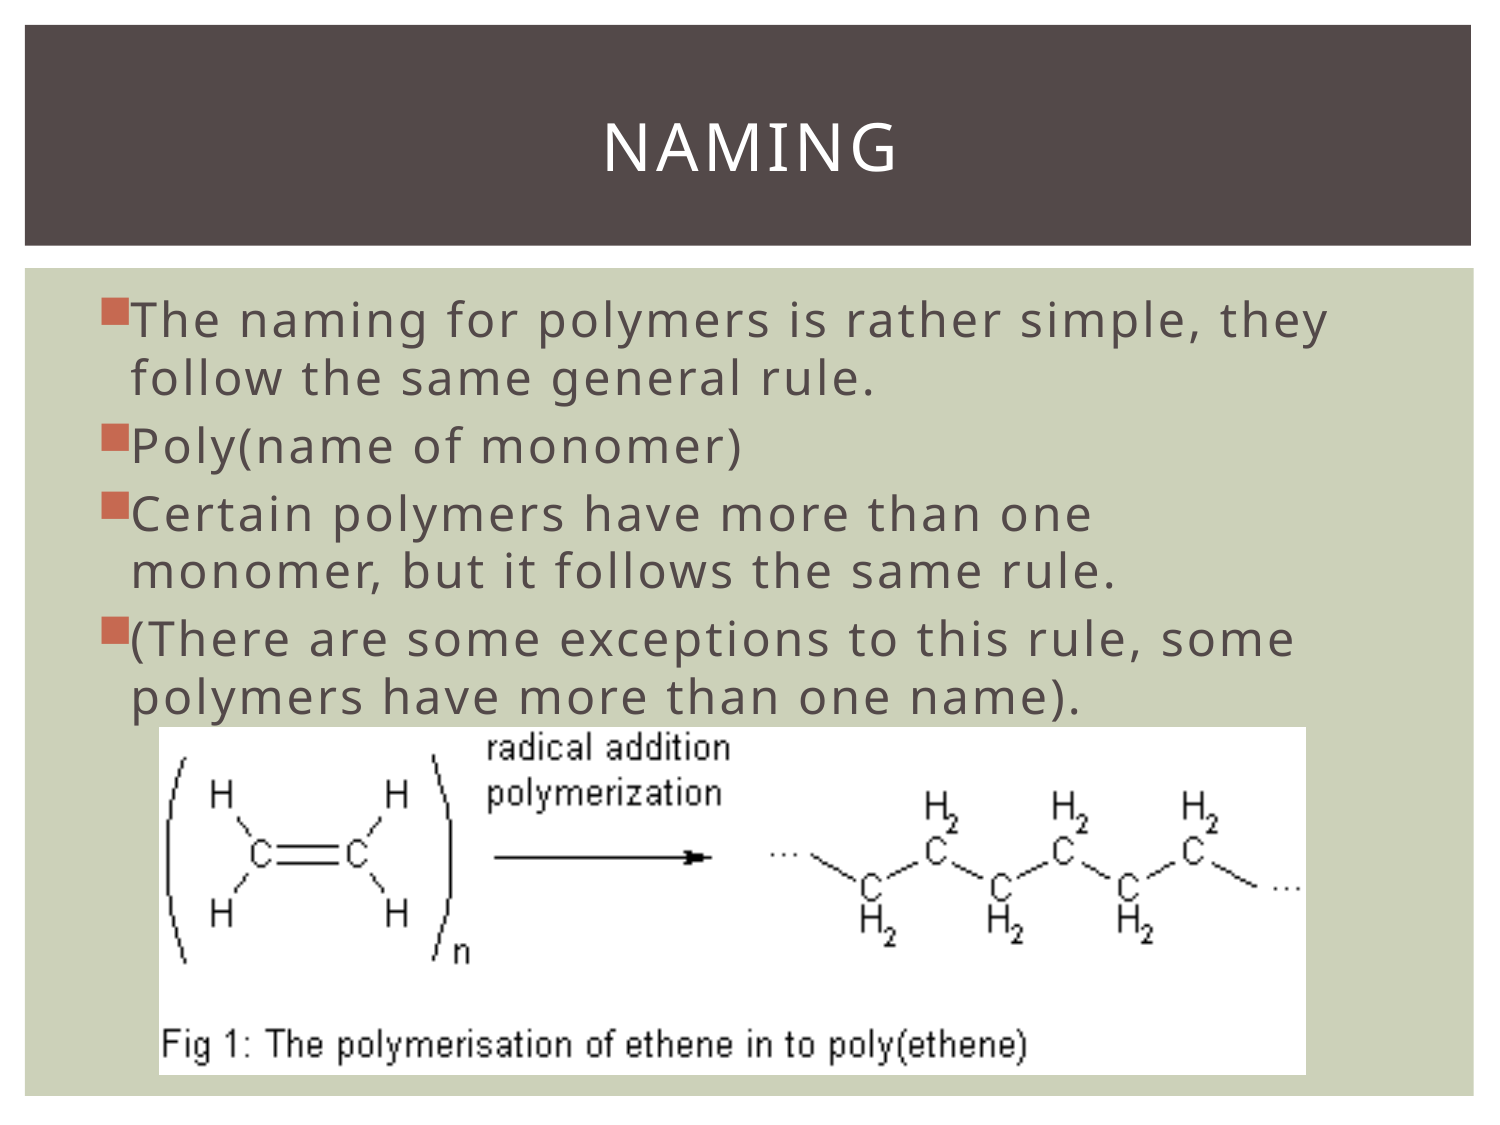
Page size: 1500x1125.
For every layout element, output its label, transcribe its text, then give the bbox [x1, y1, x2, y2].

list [159, 727, 1306, 1076]
list The naming for polymers is rather simple, they follow the same general rule. Poly(name of monomer) Certain polymers have more than one monomer, but it follows the same rule. (There are some exceptions to this rule, some polymers have more than one name). [75, 281, 1376, 740]
title Naming [62, 58, 1438, 232]
